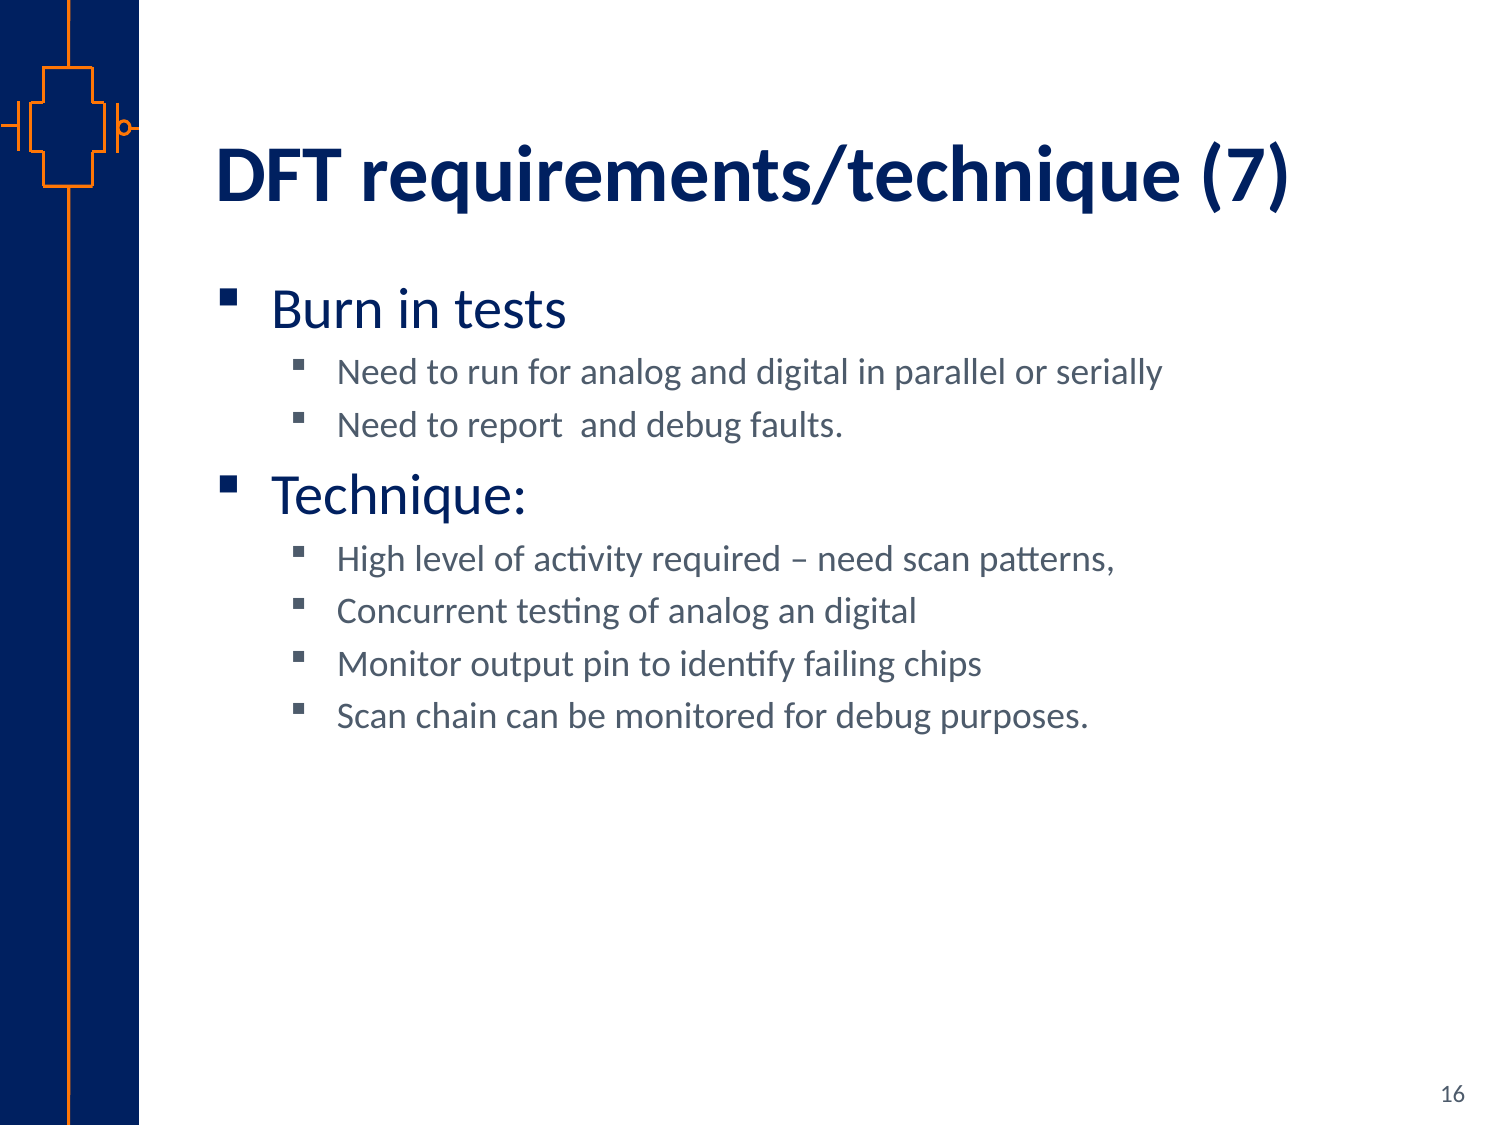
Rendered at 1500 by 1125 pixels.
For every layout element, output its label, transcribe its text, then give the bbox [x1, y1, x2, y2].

list Burn in tests Need to run for analog and digital in parallel or serially Need to report and debug faults. Technique: High level of activity required – need scan patterns, Concurrent testing of analog an digital Monitor output pin to identify failing chips Scan chain can be monitored for debug purposes. [200, 262, 1425, 988]
slide_number 16 [1425, 1062, 1488, 1123]
title DFT requirements/technique (7) [200, 37, 1388, 225]
